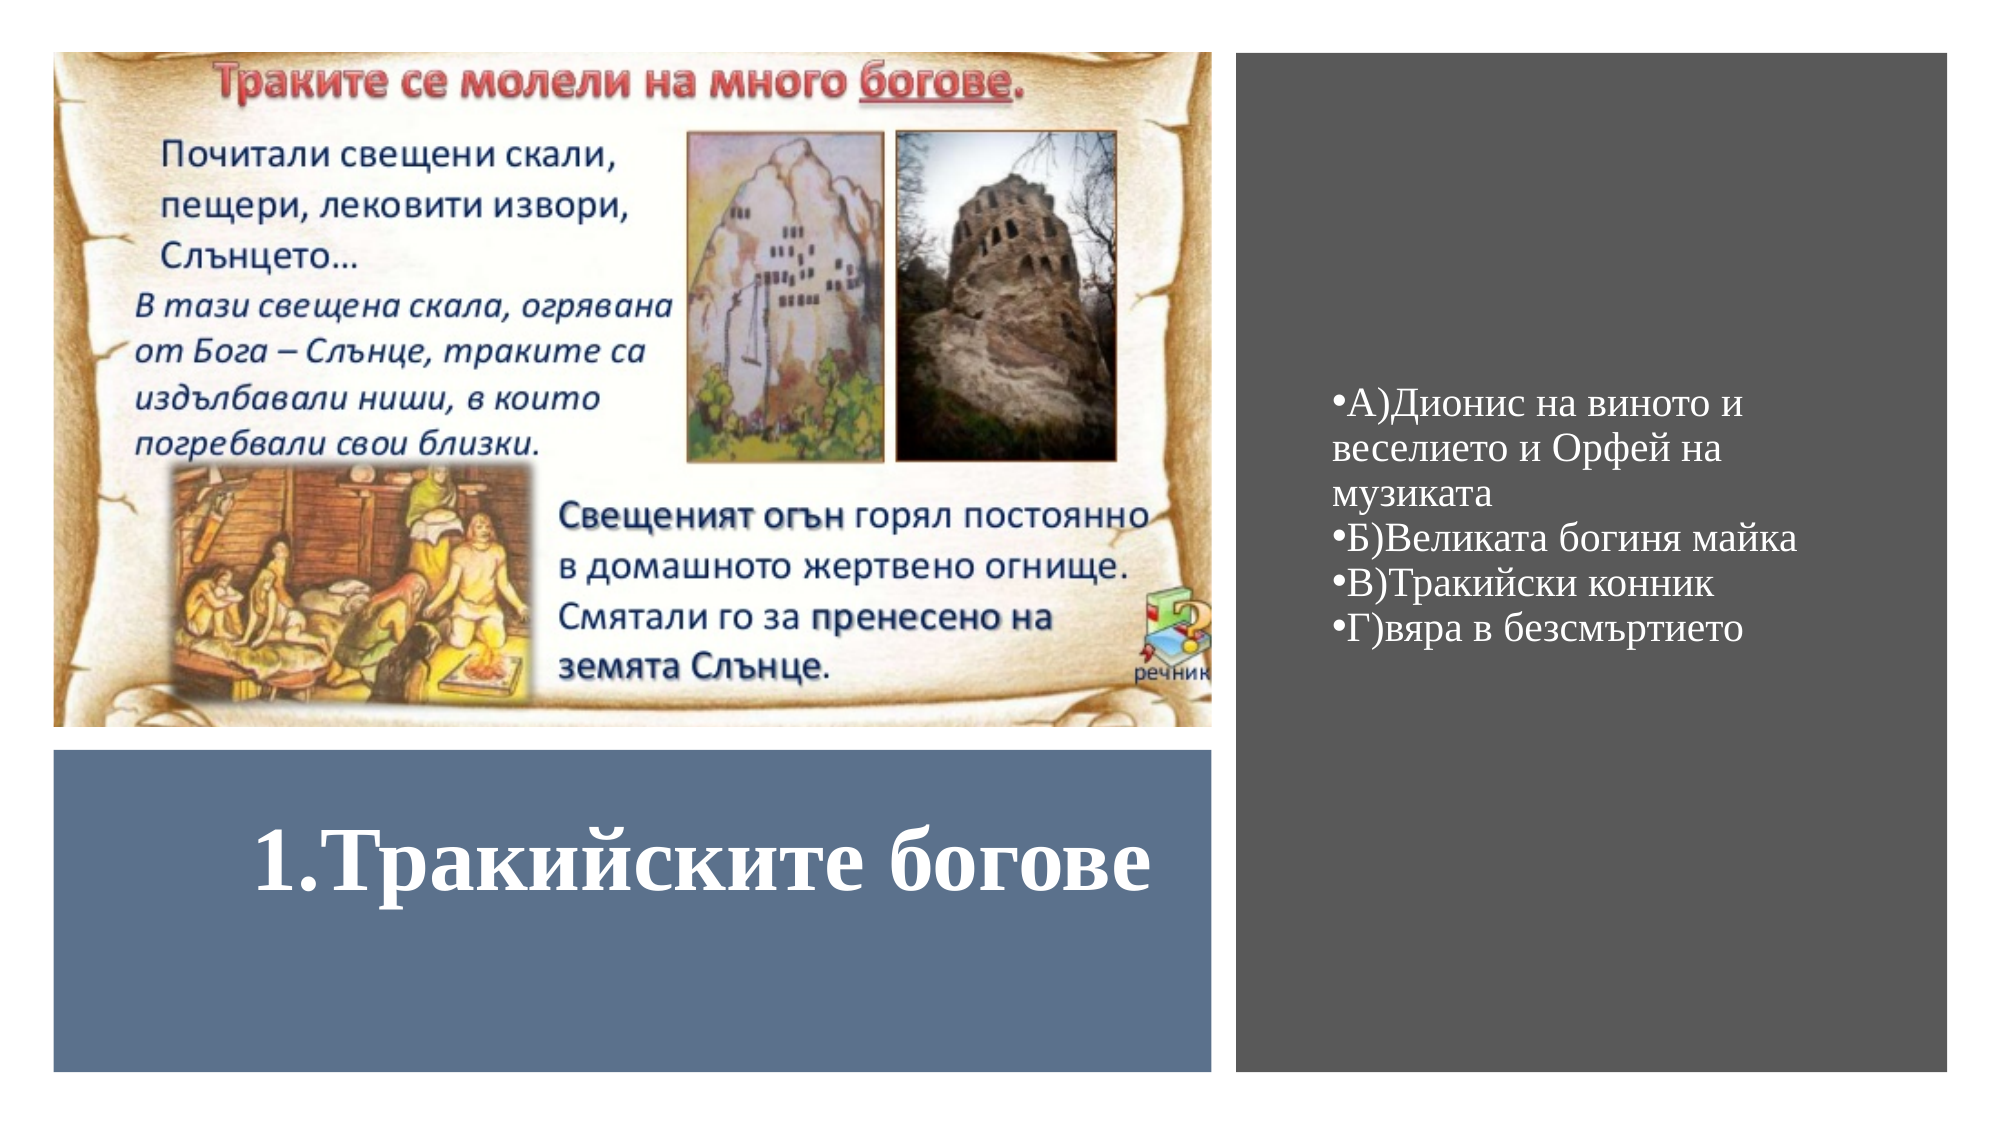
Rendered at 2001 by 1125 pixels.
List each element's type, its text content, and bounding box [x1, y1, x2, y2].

text_box [1235, 52, 1948, 1073]
picture [53, 52, 1212, 727]
text_box [53, 749, 1212, 1073]
list А)Дионис на виното и веселието и Орфей на музиката Б)Великата богиня майка В)Тракийски конник Г)вяра в безсмъртието [1317, 150, 1879, 947]
title 1.Тракийските богове [85, 782, 1168, 1049]
